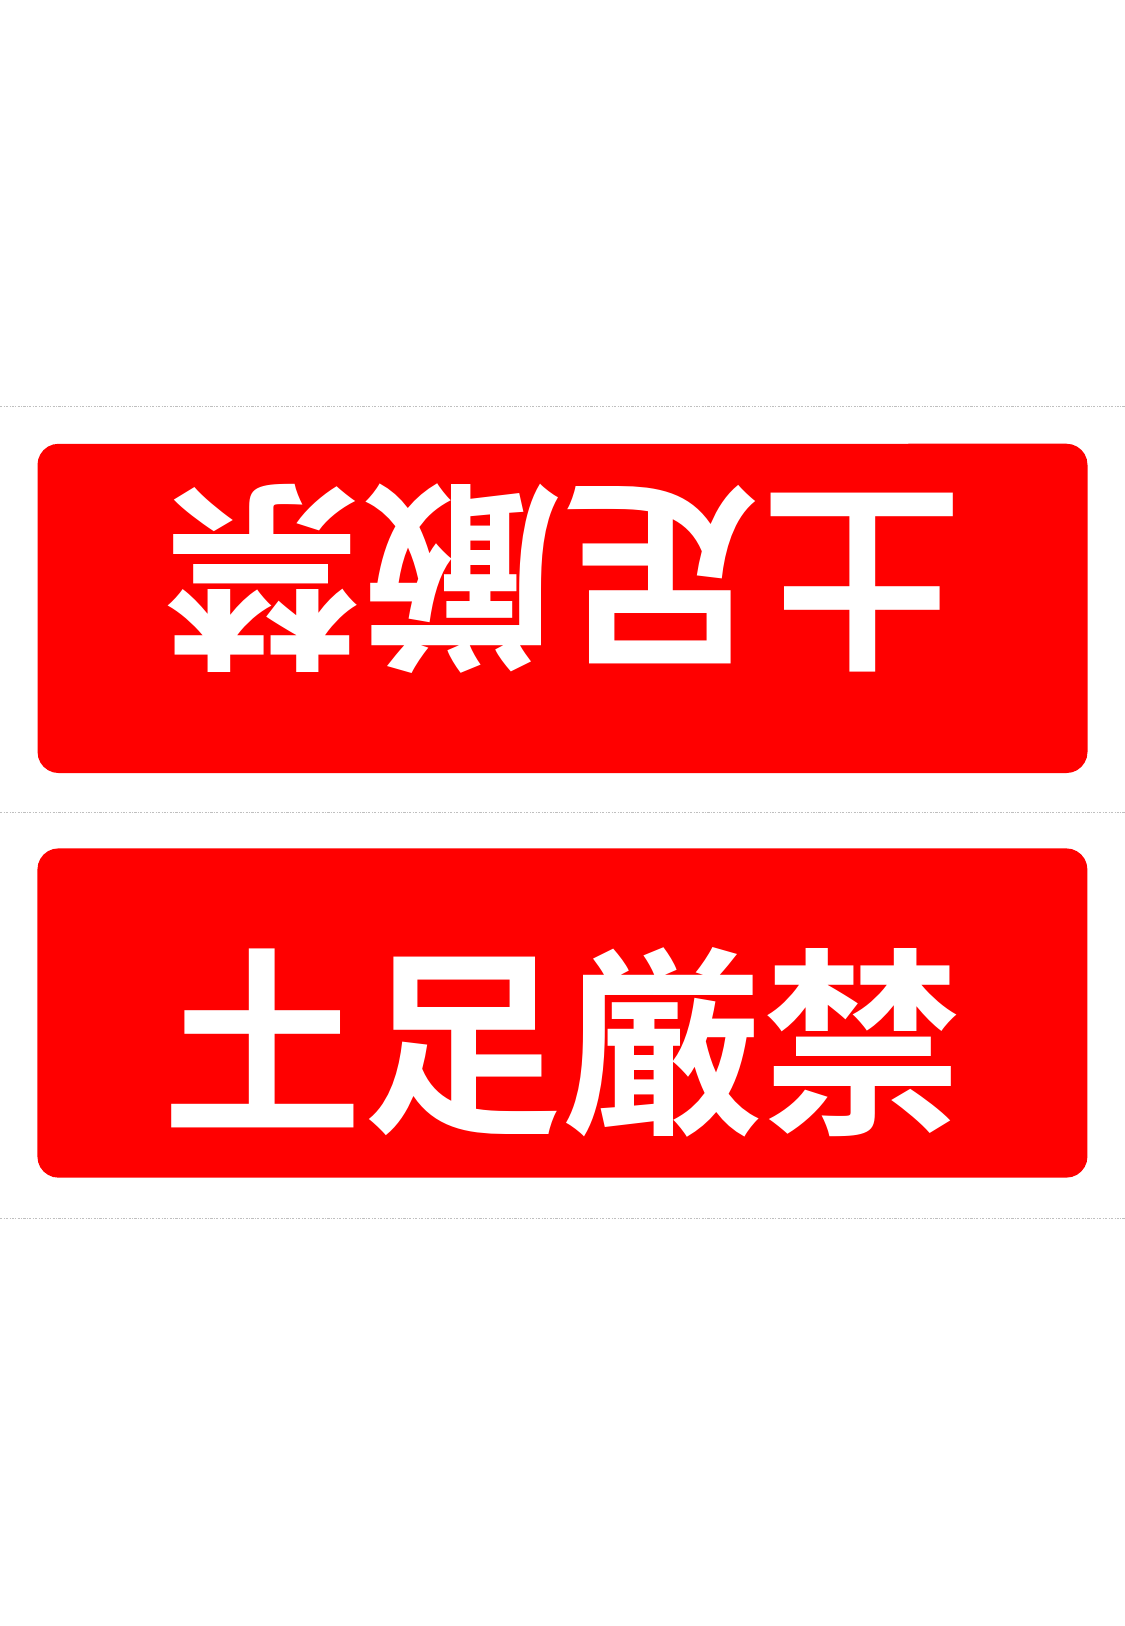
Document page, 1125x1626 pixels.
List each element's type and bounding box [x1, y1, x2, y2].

text_box [37, 848, 1088, 1178]
text_box [37, 443, 1088, 773]
